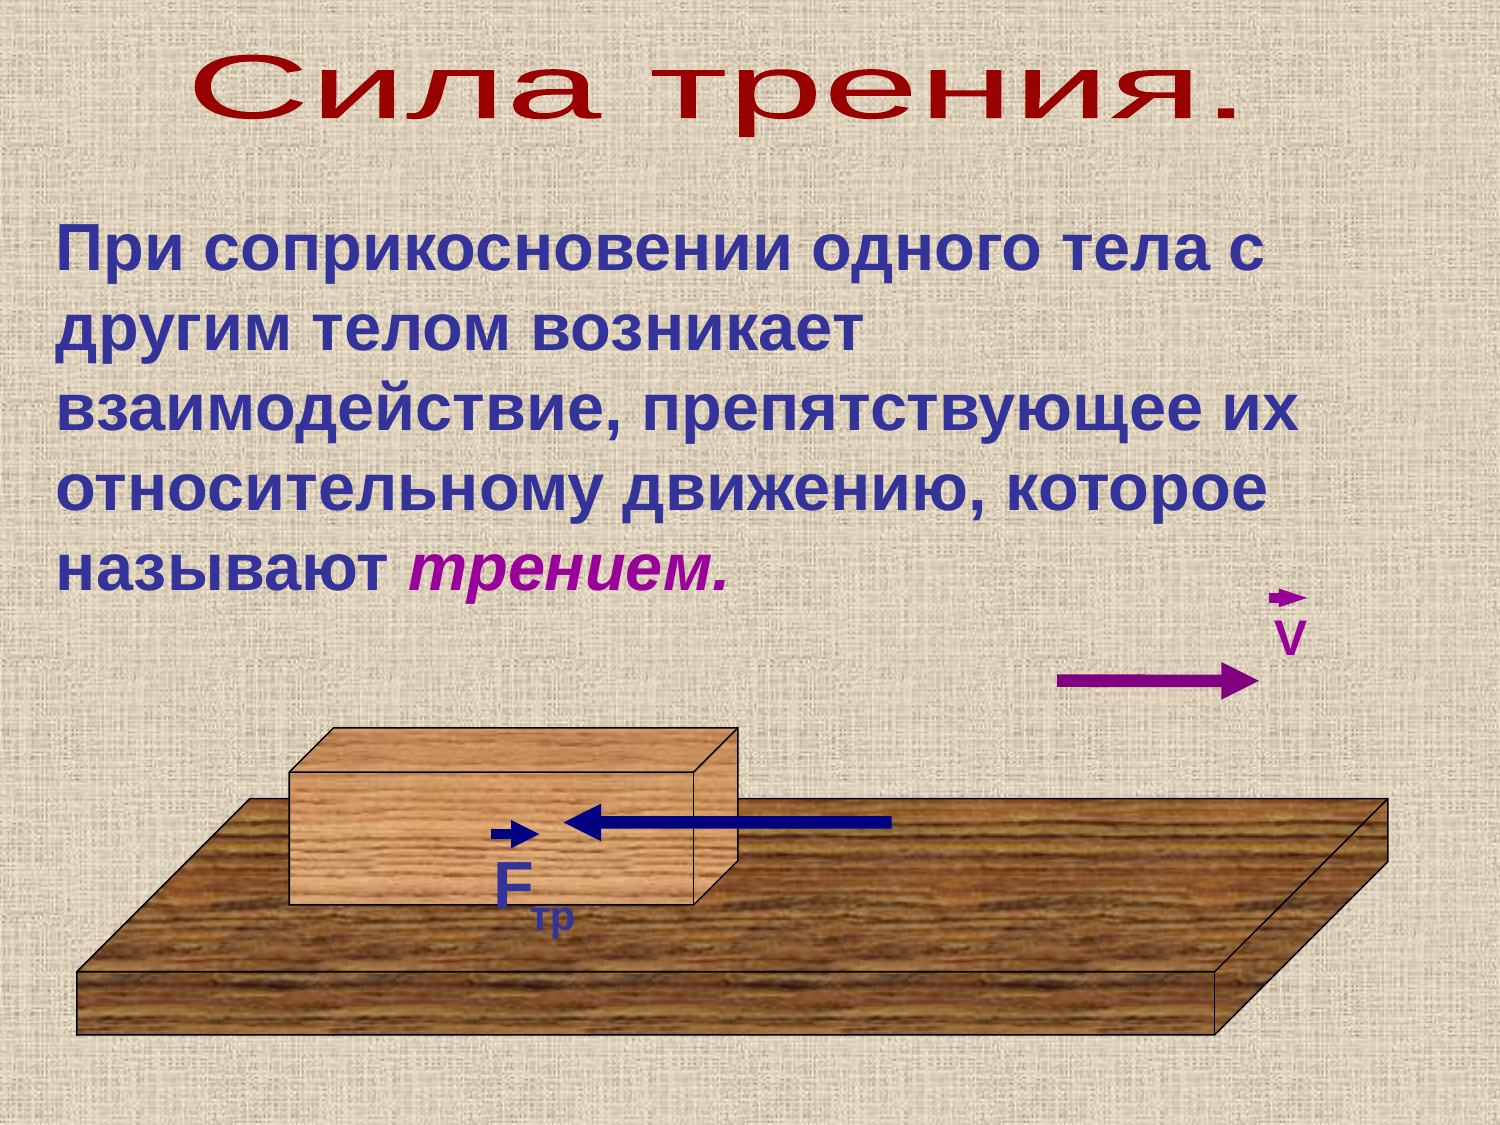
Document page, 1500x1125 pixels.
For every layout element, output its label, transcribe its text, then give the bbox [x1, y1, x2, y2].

text_box 2. [77, 799, 1387, 971]
text_box [76, 798, 1388, 1035]
text_box При соприкосновении одного тела с другим телом возникает взаимодействие, препятствующее их относительному движению, которое называют трением. [41, 196, 1412, 611]
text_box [478, 822, 892, 947]
picture [0, 0, 1500, 1125]
text_box Условия плавания тел. [289, 728, 737, 772]
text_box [1056, 597, 1317, 681]
text_box [289, 727, 738, 905]
